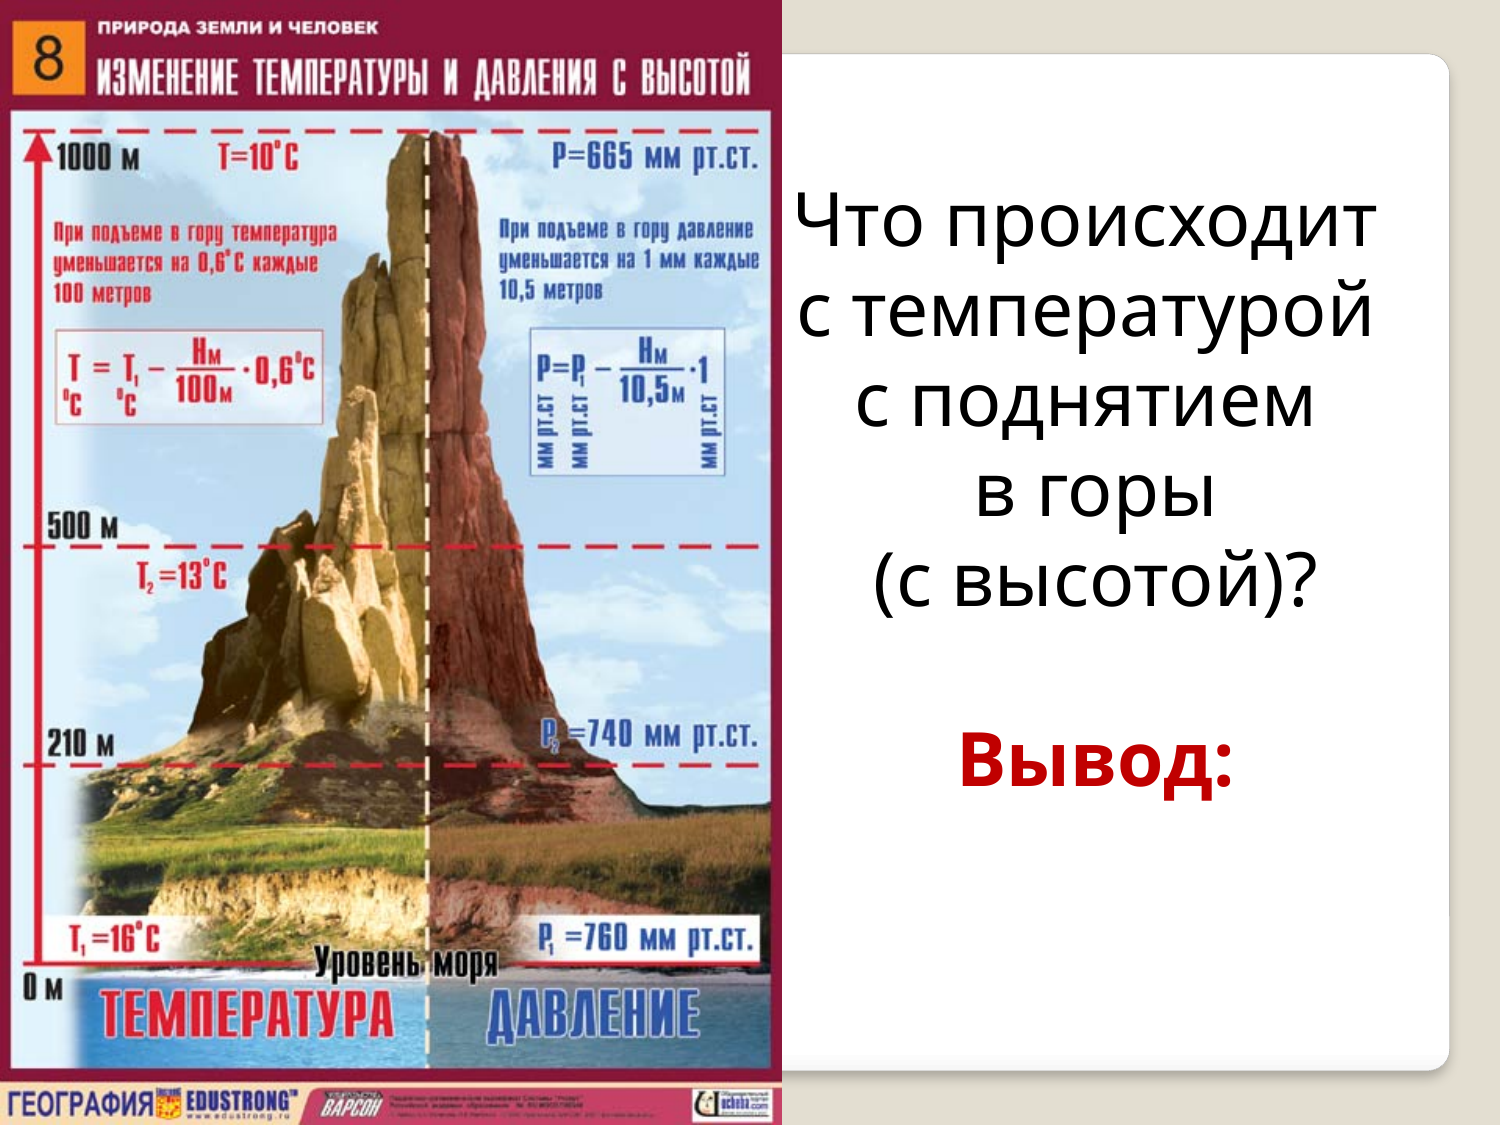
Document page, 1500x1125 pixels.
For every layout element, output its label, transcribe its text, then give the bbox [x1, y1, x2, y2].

text_box Что происходит с температурой с поднятием в горы (с высотой)? Вывод: [789, 163, 1454, 809]
picture [0, 0, 782, 1125]
